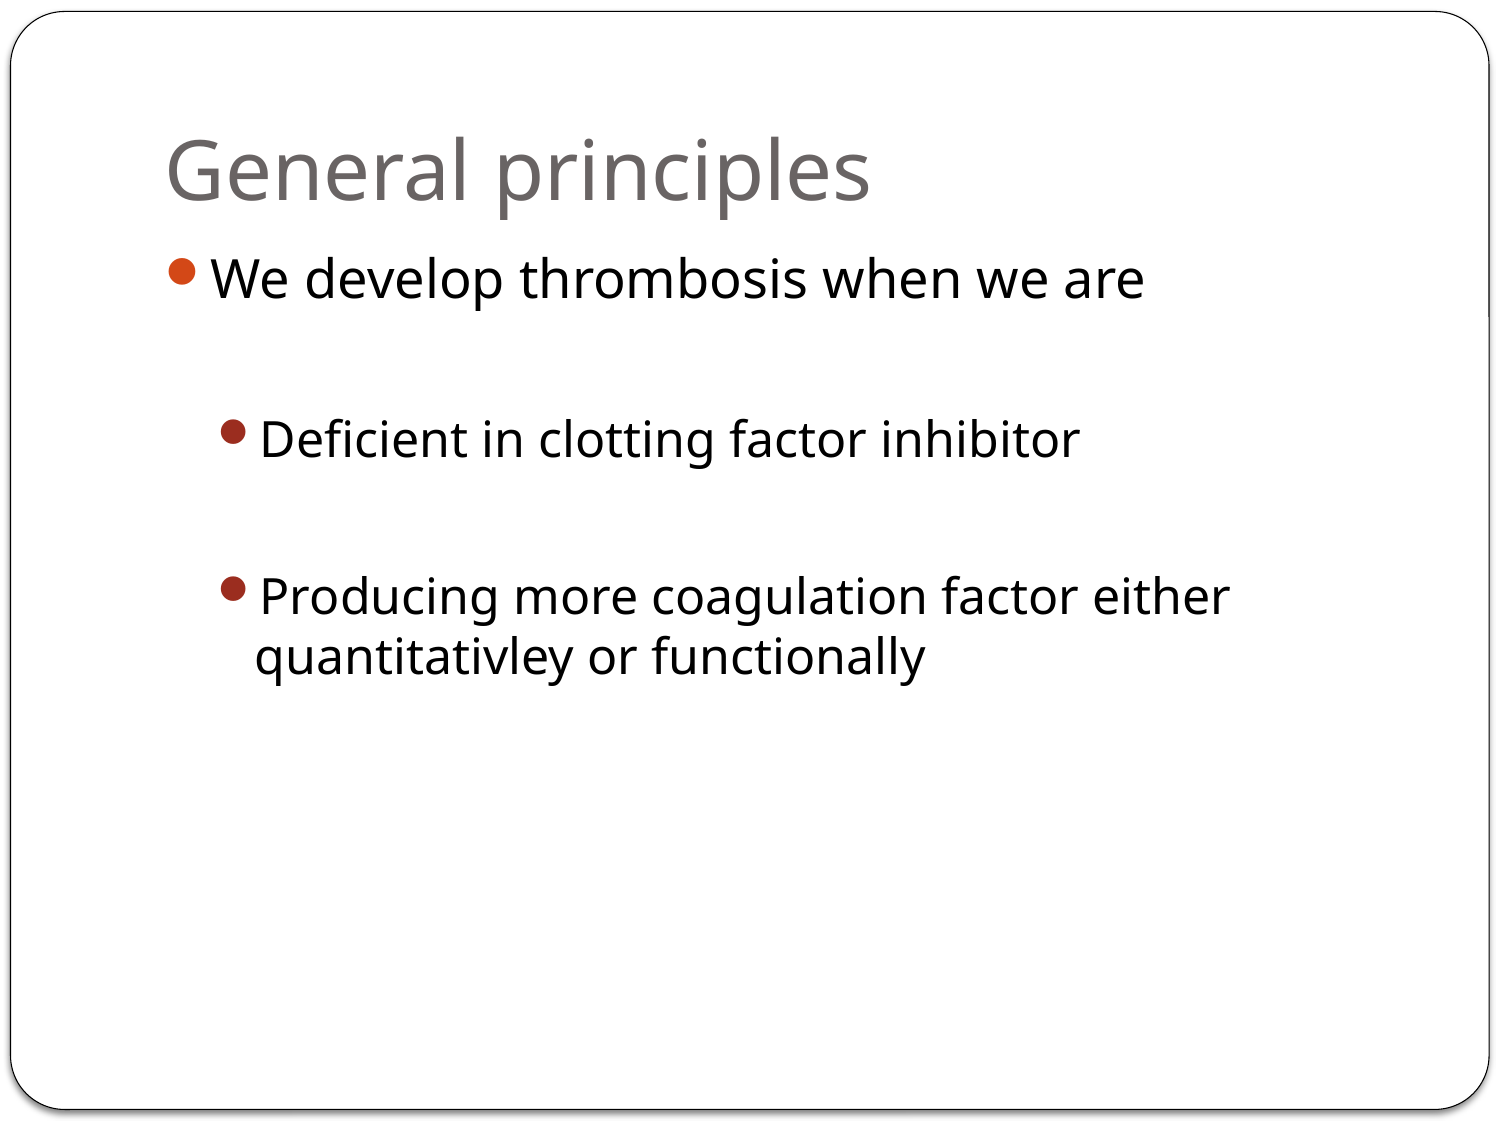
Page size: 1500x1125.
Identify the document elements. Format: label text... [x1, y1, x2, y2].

list We develop thrombosis when we are Deficient in clotting factor inhibitor Producing more coagulation factor either quantitativley or functionally [150, 237, 1425, 988]
title General principles [150, 45, 1425, 233]
